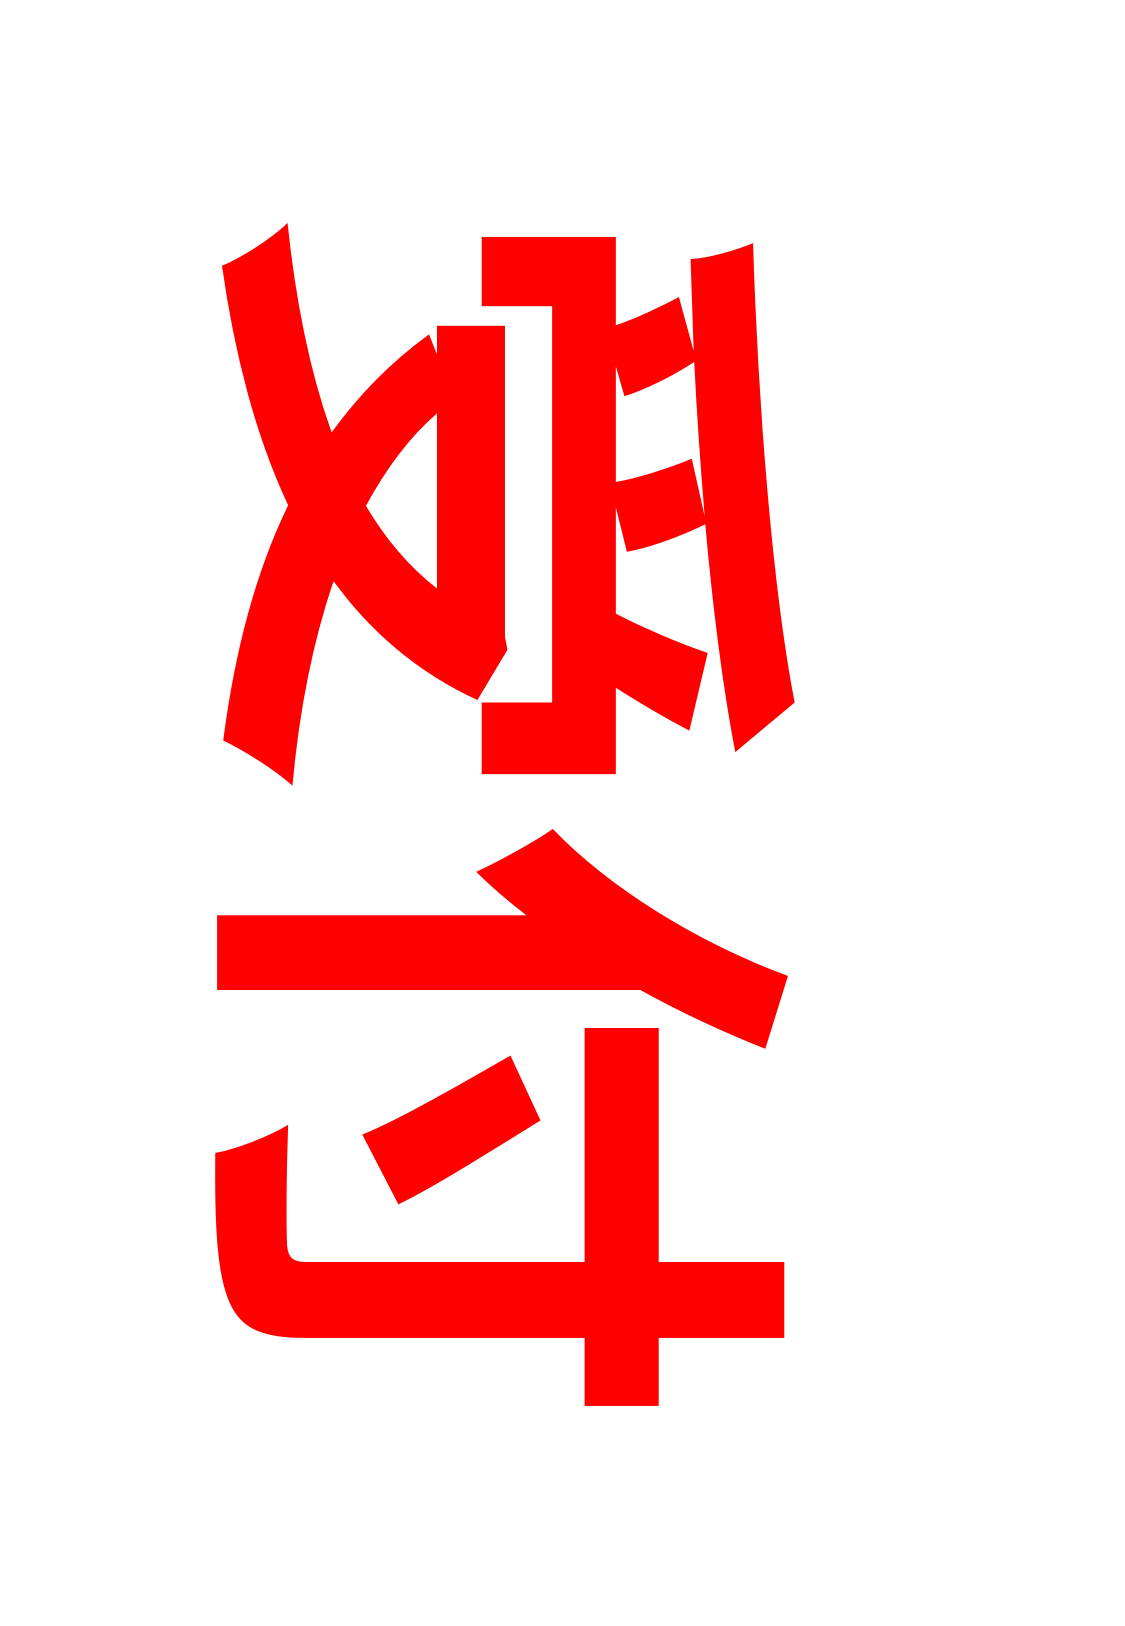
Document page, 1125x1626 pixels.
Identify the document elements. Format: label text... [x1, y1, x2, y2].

text_box 受付 [145, 0, 888, 1625]
